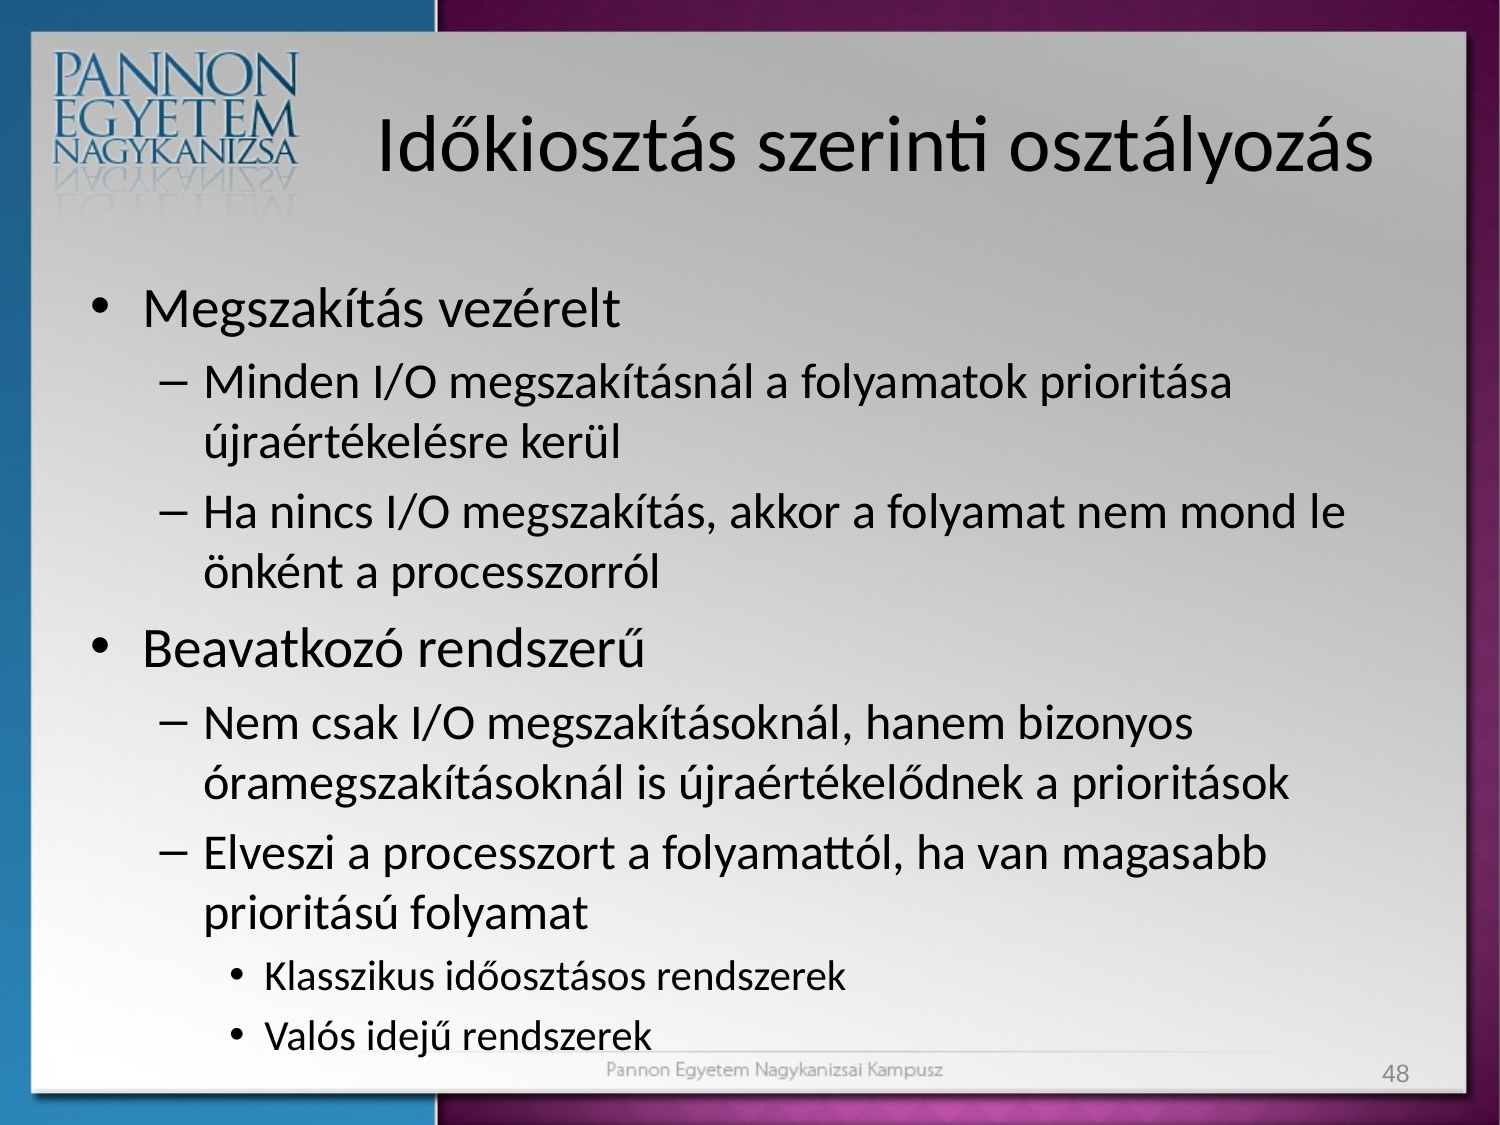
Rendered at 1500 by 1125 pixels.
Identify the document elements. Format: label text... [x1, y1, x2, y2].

list Megszakítás vezérelt Minden I/O megszakításnál a folyamatok prioritása újraértékelésre kerül Ha nincs I/O megszakítás, akkor a folyamat nem mond le önként a processzorról Beavatkozó rendszerű Nem csak I/O megszakításoknál, hanem bizonyos óramegszakításoknál is újraértékelődnek a prioritások Elveszi a processzort a folyamattól, ha van magasabb prioritású folyamat Klasszikus időosztásos rendszerek Valós idejű rendszerek [75, 262, 1425, 1075]
picture [0, 0, 1500, 1125]
slide_number 48 [1074, 1042, 1425, 1103]
title Időkiosztás szerinti osztályozás [328, 45, 1425, 233]
